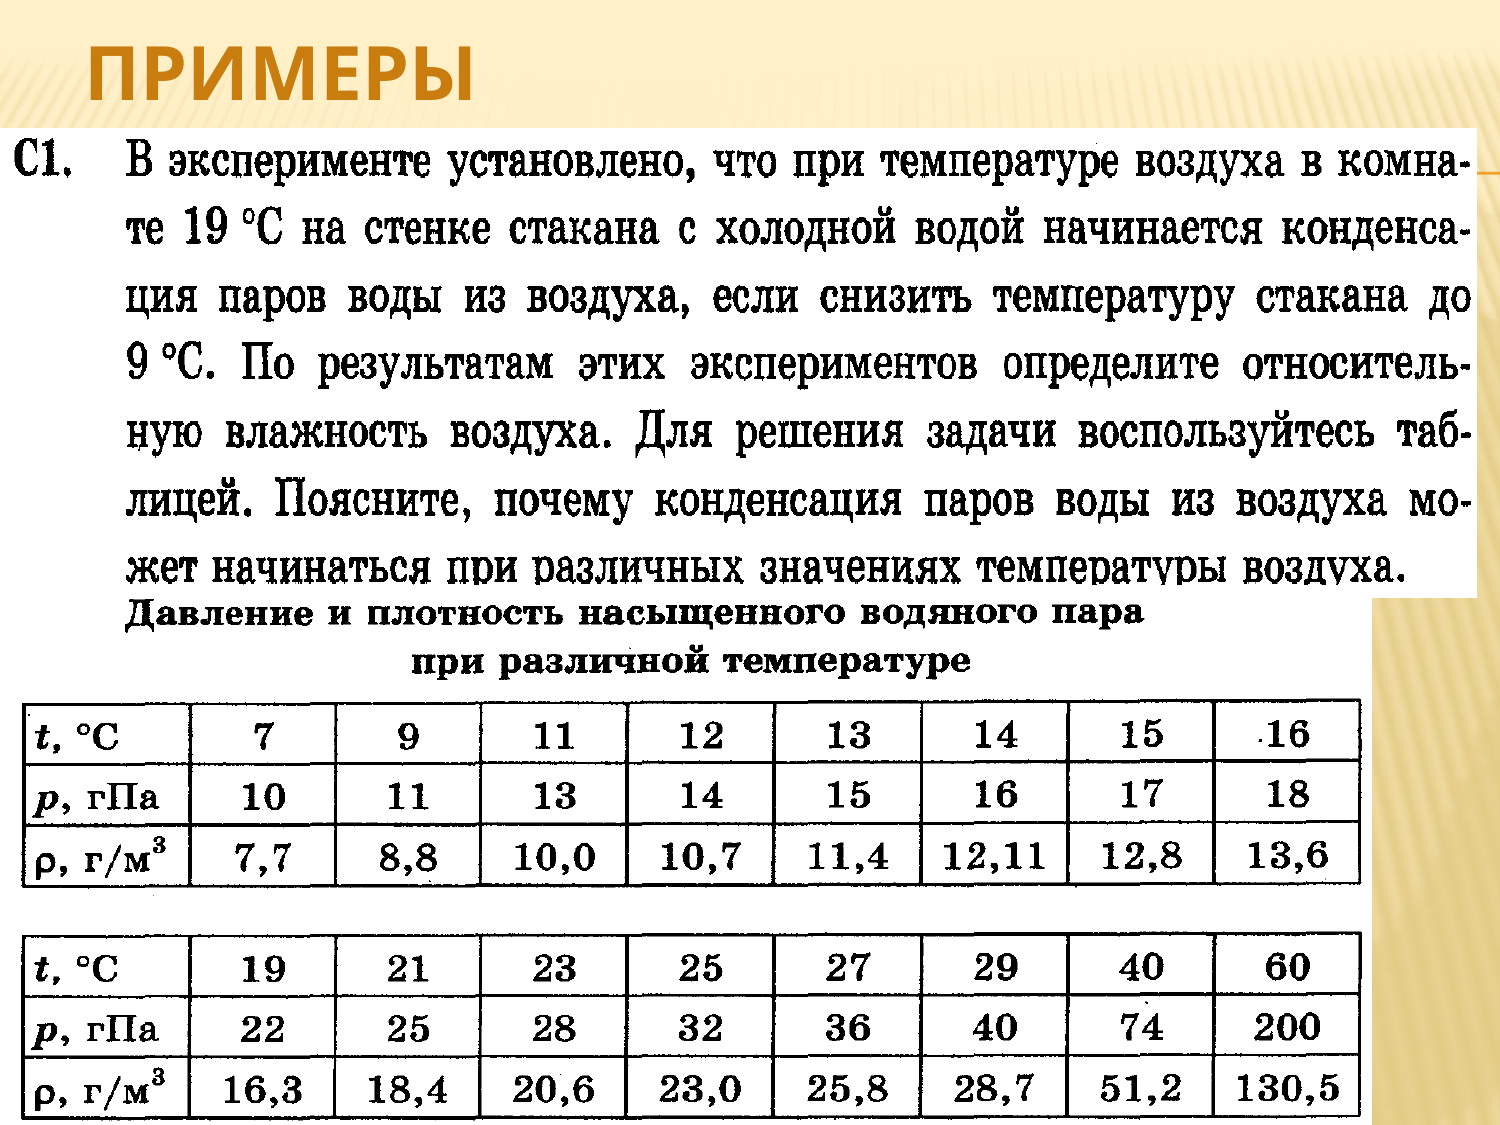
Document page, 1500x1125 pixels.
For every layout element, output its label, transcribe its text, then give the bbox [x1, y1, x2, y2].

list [0, 128, 1477, 598]
title ПРИМЕРЫ [70, 0, 1421, 126]
picture [0, 585, 1372, 1125]
